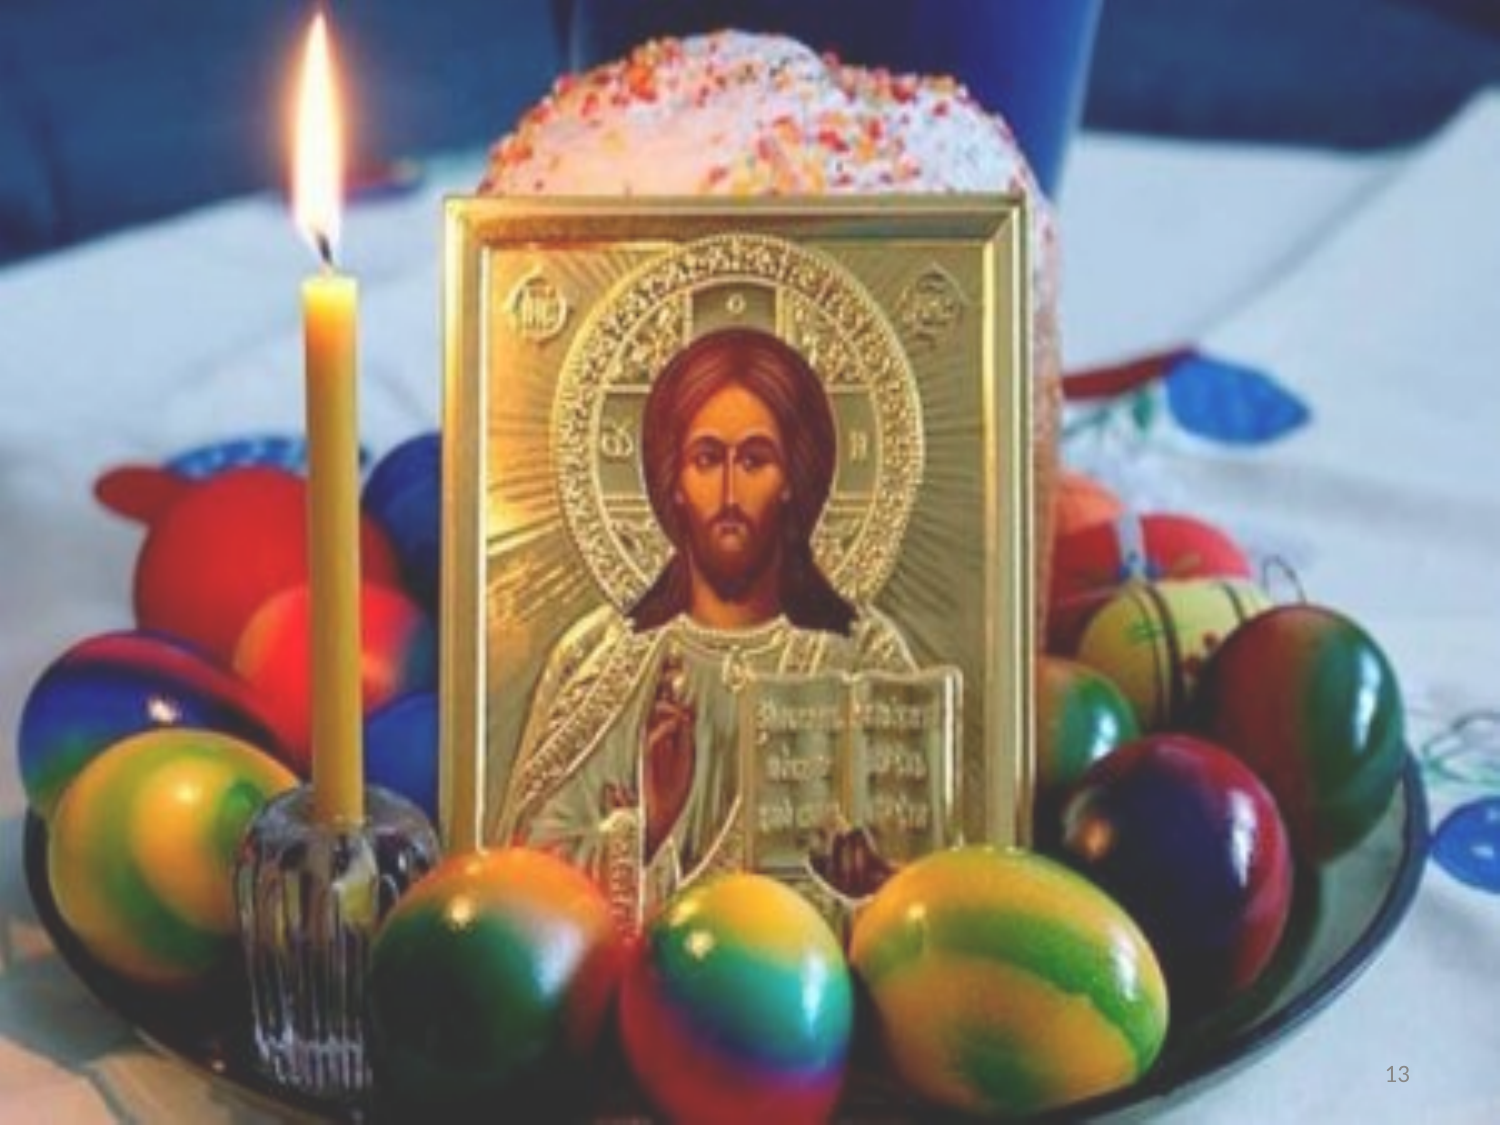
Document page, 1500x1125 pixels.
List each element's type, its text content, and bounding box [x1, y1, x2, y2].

slide_number ‹#› [1074, 1042, 1425, 1103]
slide_number ‹#› [0, 0, 1500, 1125]
